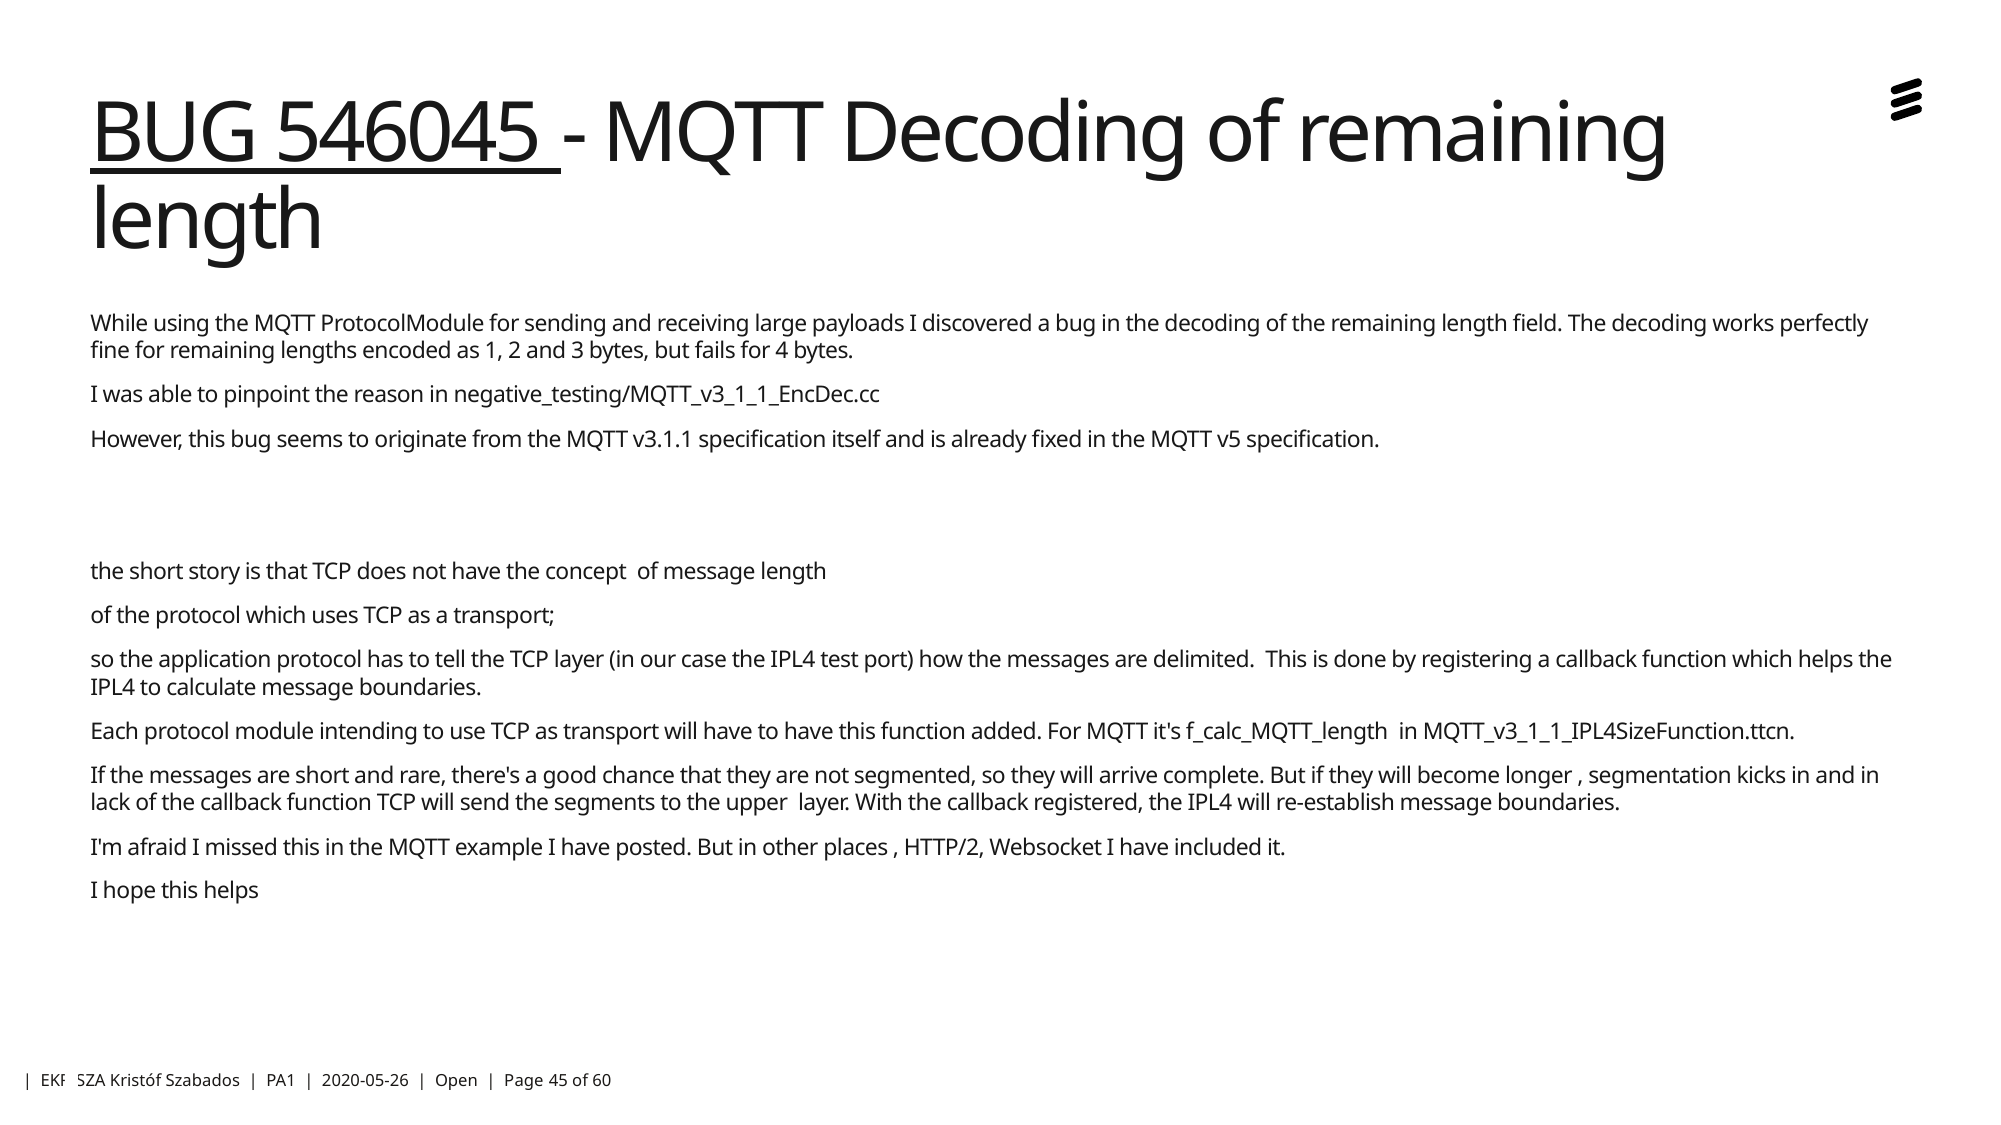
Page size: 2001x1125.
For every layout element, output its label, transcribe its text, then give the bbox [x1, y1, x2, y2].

list While using the MQTT ProtocolModule for sending and receiving large payloads I discovered a bug in the decoding of the remaining length field. The decoding works perfectly fine for remaining lengths encoded as 1, 2 and 3 bytes, but fails for 4 bytes. I was able to pinpoint the reason in negative_testing/MQTT_v3_1_1_EncDec.cc However, this bug seems to originate from the MQTT v3.1.1 specification itself and is already fixed in the MQTT v5 specification. the short story is that TCP does not have the concept of message length of the protocol which uses TCP as a transport; so the application protocol has to tell the TCP layer (in our case the IPL4 test port) how the messages are delimited. This is done by registering a callback function which helps the IPL4 to calculate message boundaries. Each protocol module intending to use TCP as transport will have to have this function added. For MQTT it's f_calc_MQTT_length in MQTT_v3_1_1_IPL4SizeFunction.ttcn. If the messages are short and rare, there's a good chance that they are not segmented, so they will arrive complete. But if they will become longer , segmentation kicks in and in lack of the callback function TCP will send the segments to the upper layer. With the callback registered, the IPL4 will re-establish message boundaries. I'm afraid I missed this in the MQTT example I have posted. But in other places , HTTP/2, Websocket I have included it. I hope this helps [78, 302, 1922, 1024]
title BUG 546045 - MQTT Decoding of remaining length [78, 77, 1805, 256]
